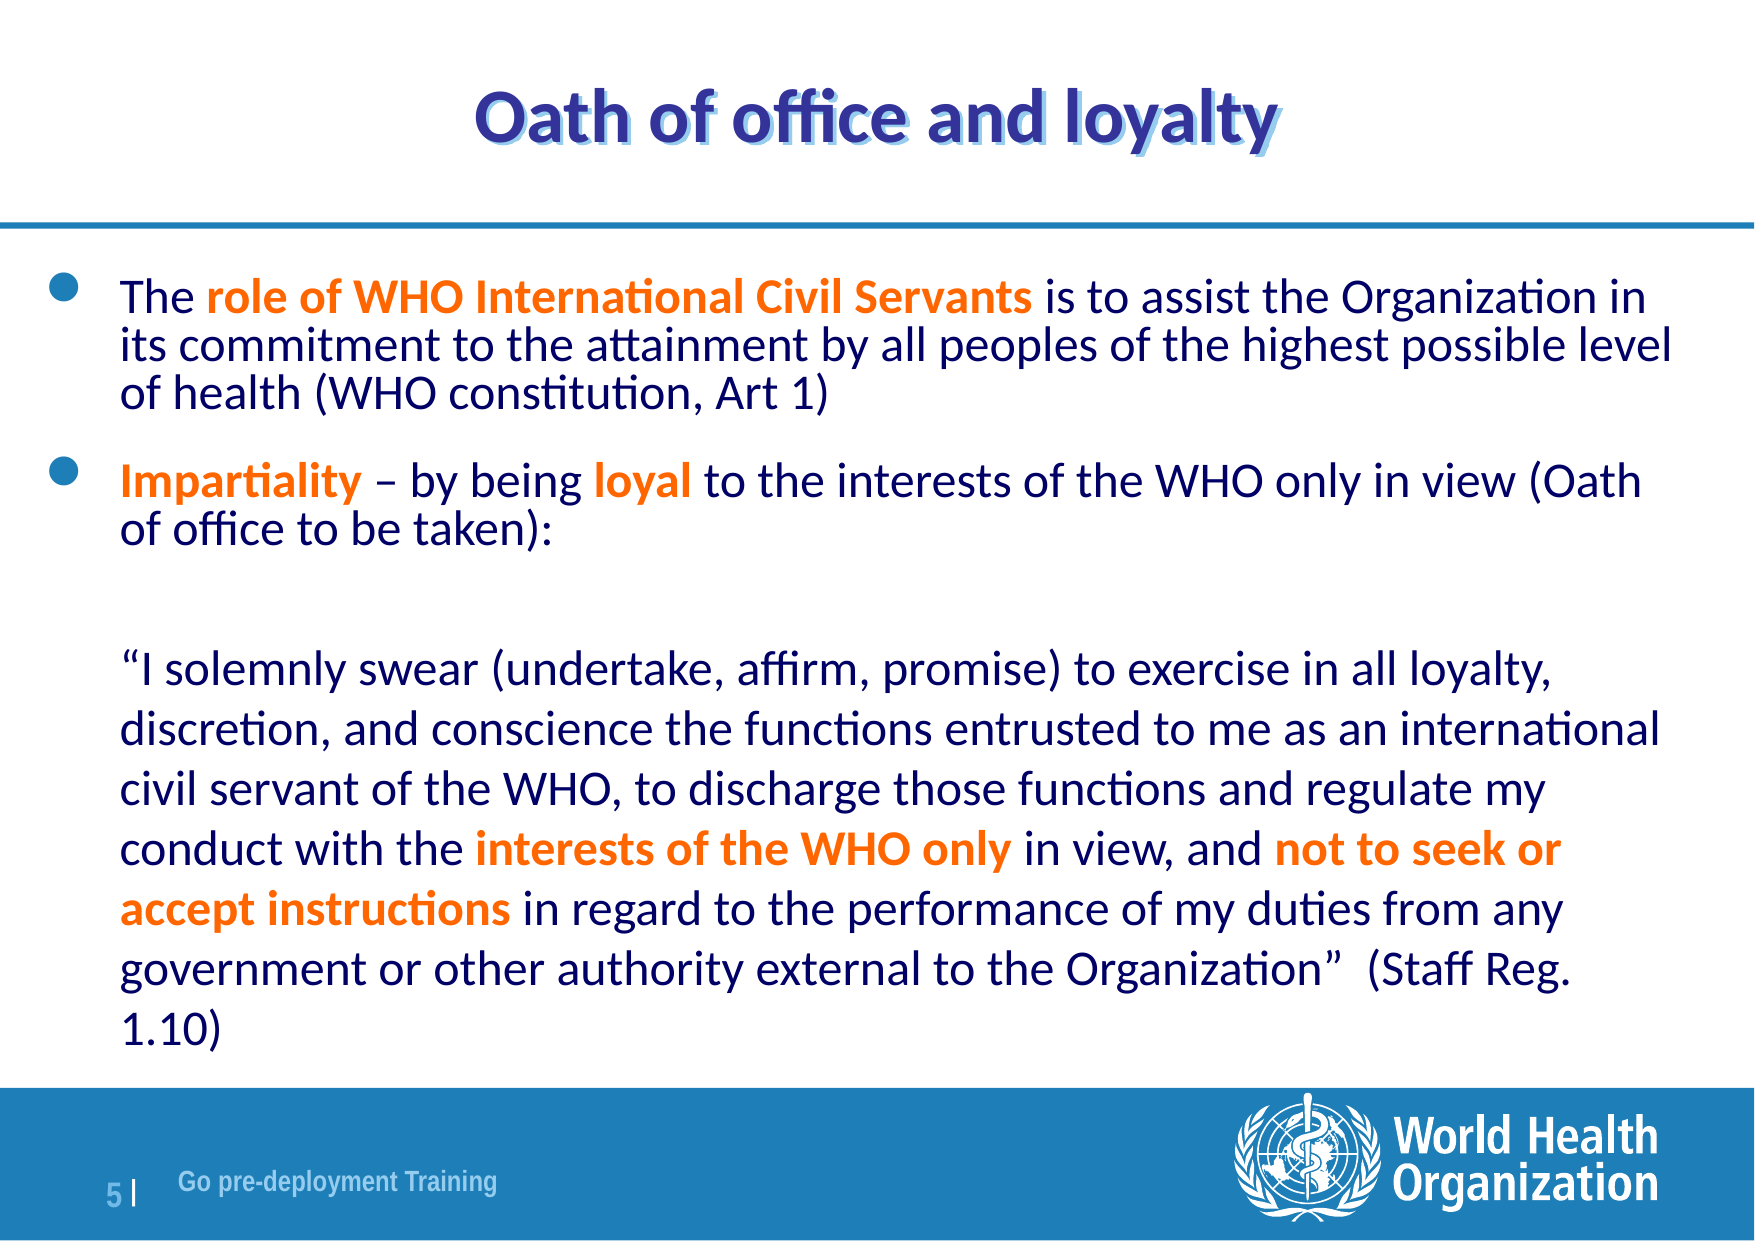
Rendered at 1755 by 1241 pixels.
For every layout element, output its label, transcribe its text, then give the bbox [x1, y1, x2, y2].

title Oath of office and loyalty [0, 0, 1755, 224]
list The role of WHO International Civil Servants is to assist the Organization in its commitment to the attainment by all peoples of the highest possible level of health (WHO constitution, Art 1) Impartiality – by being loyal to the interests of the WHO only in view (Oath of office to be taken): “I solemnly swear (undertake, affirm, promise) to exercise in all loyalty, discretion, and conscience the functions entrusted to me as an international civil servant of the WHO, to discharge those functions and regulate my conduct with the interests of the WHO only in view, and not to seek or accept instructions in regard to the performance of my duties from any government or other authority external to the Organization” (Staff Reg. 1.10) [29, 275, 1682, 1048]
